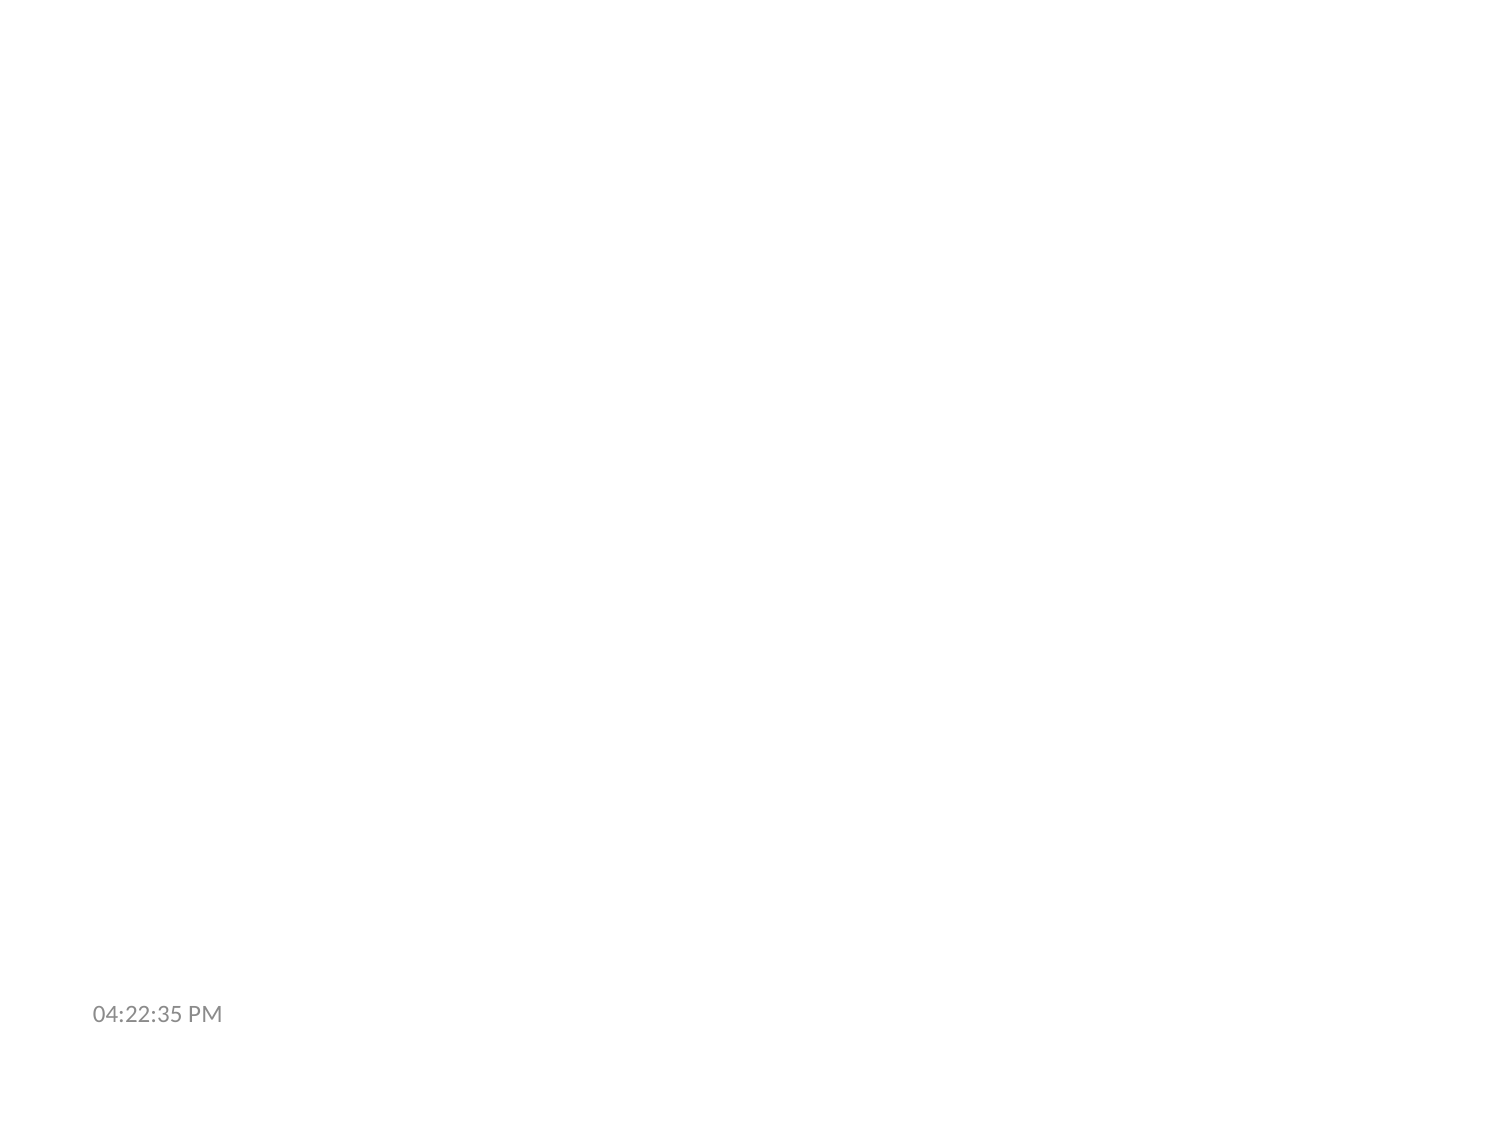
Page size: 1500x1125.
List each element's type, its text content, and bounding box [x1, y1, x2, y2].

text_box 3:35:09 PM [77, 982, 428, 1043]
